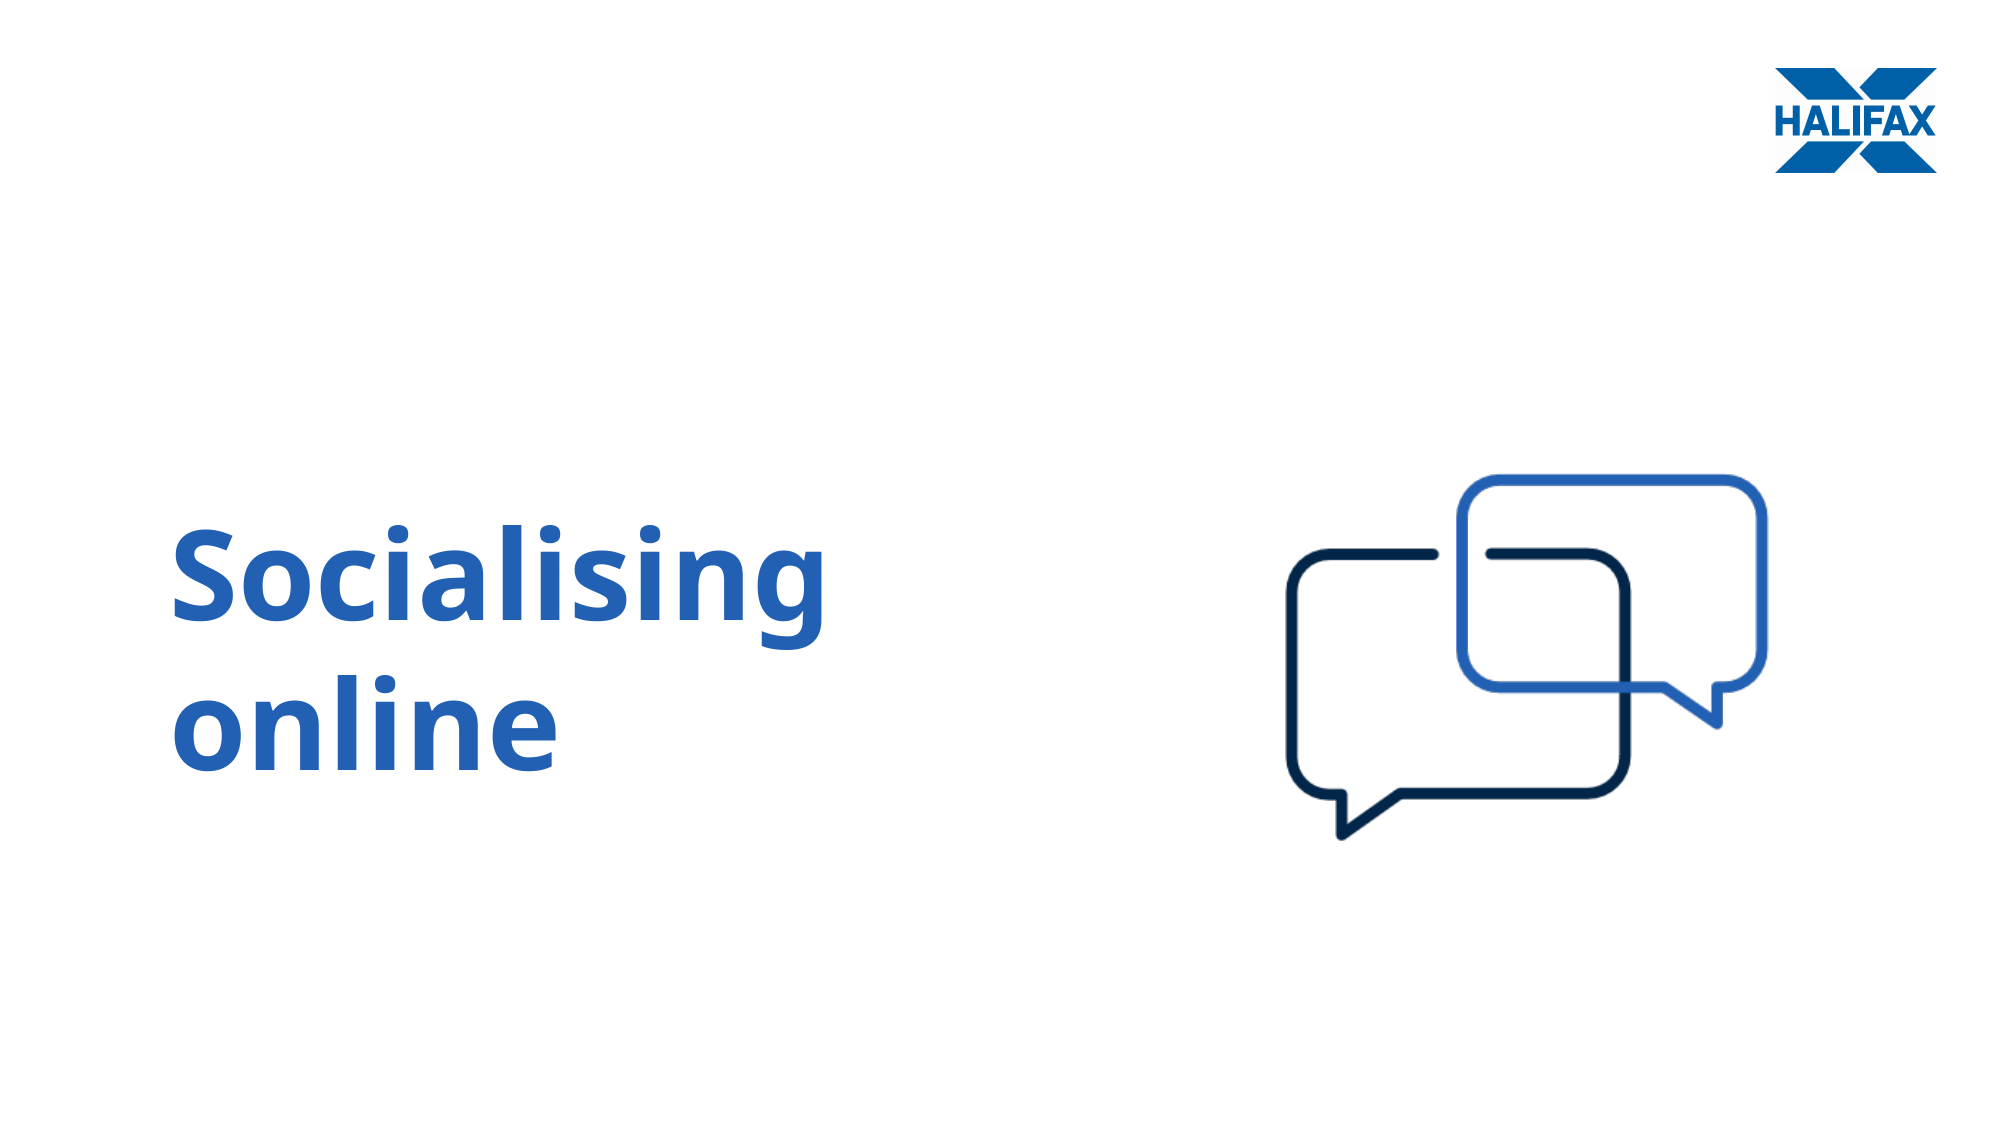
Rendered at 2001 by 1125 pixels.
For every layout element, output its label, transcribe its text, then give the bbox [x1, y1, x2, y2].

picture [1214, 327, 1856, 972]
list Socialising online [154, 488, 1000, 812]
picture [1775, 68, 1937, 173]
